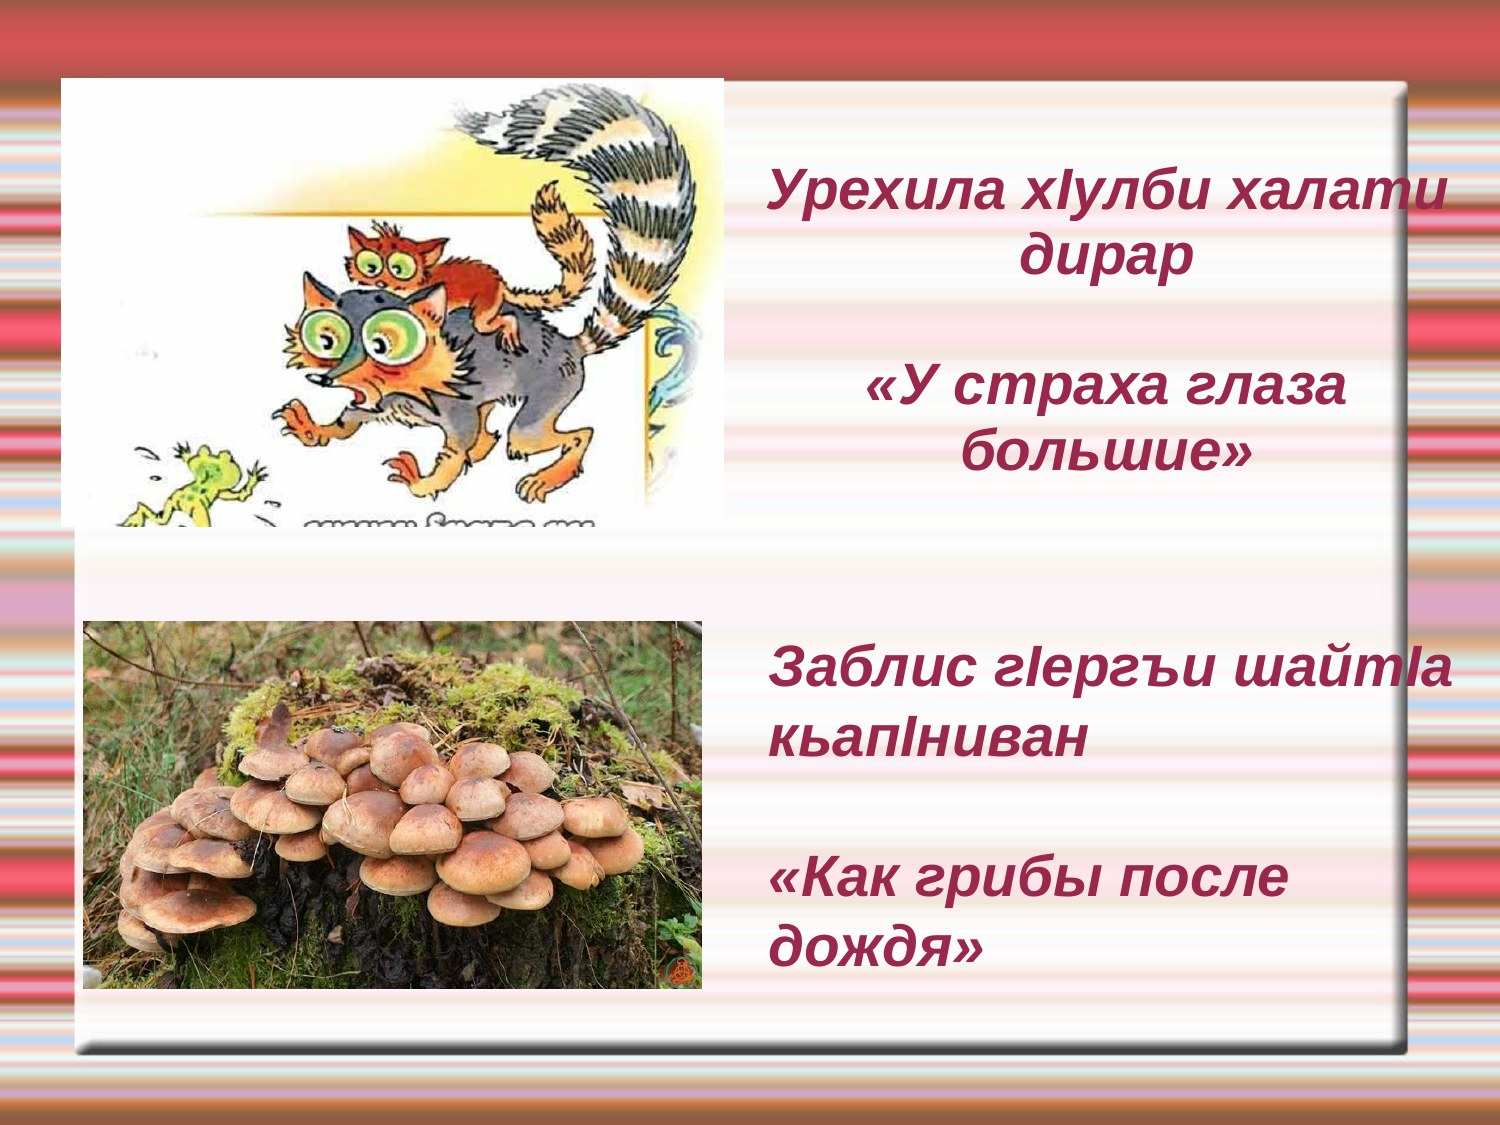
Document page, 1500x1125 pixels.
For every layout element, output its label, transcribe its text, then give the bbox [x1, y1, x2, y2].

picture [0, 0, 1500, 1125]
title Урехила хIулби халати дирар «У страха глаза большие» [727, 130, 1498, 511]
text_box Заблис гIергъи шайтIа кьапIниван «Как грибы после дождя» [753, 620, 1500, 986]
